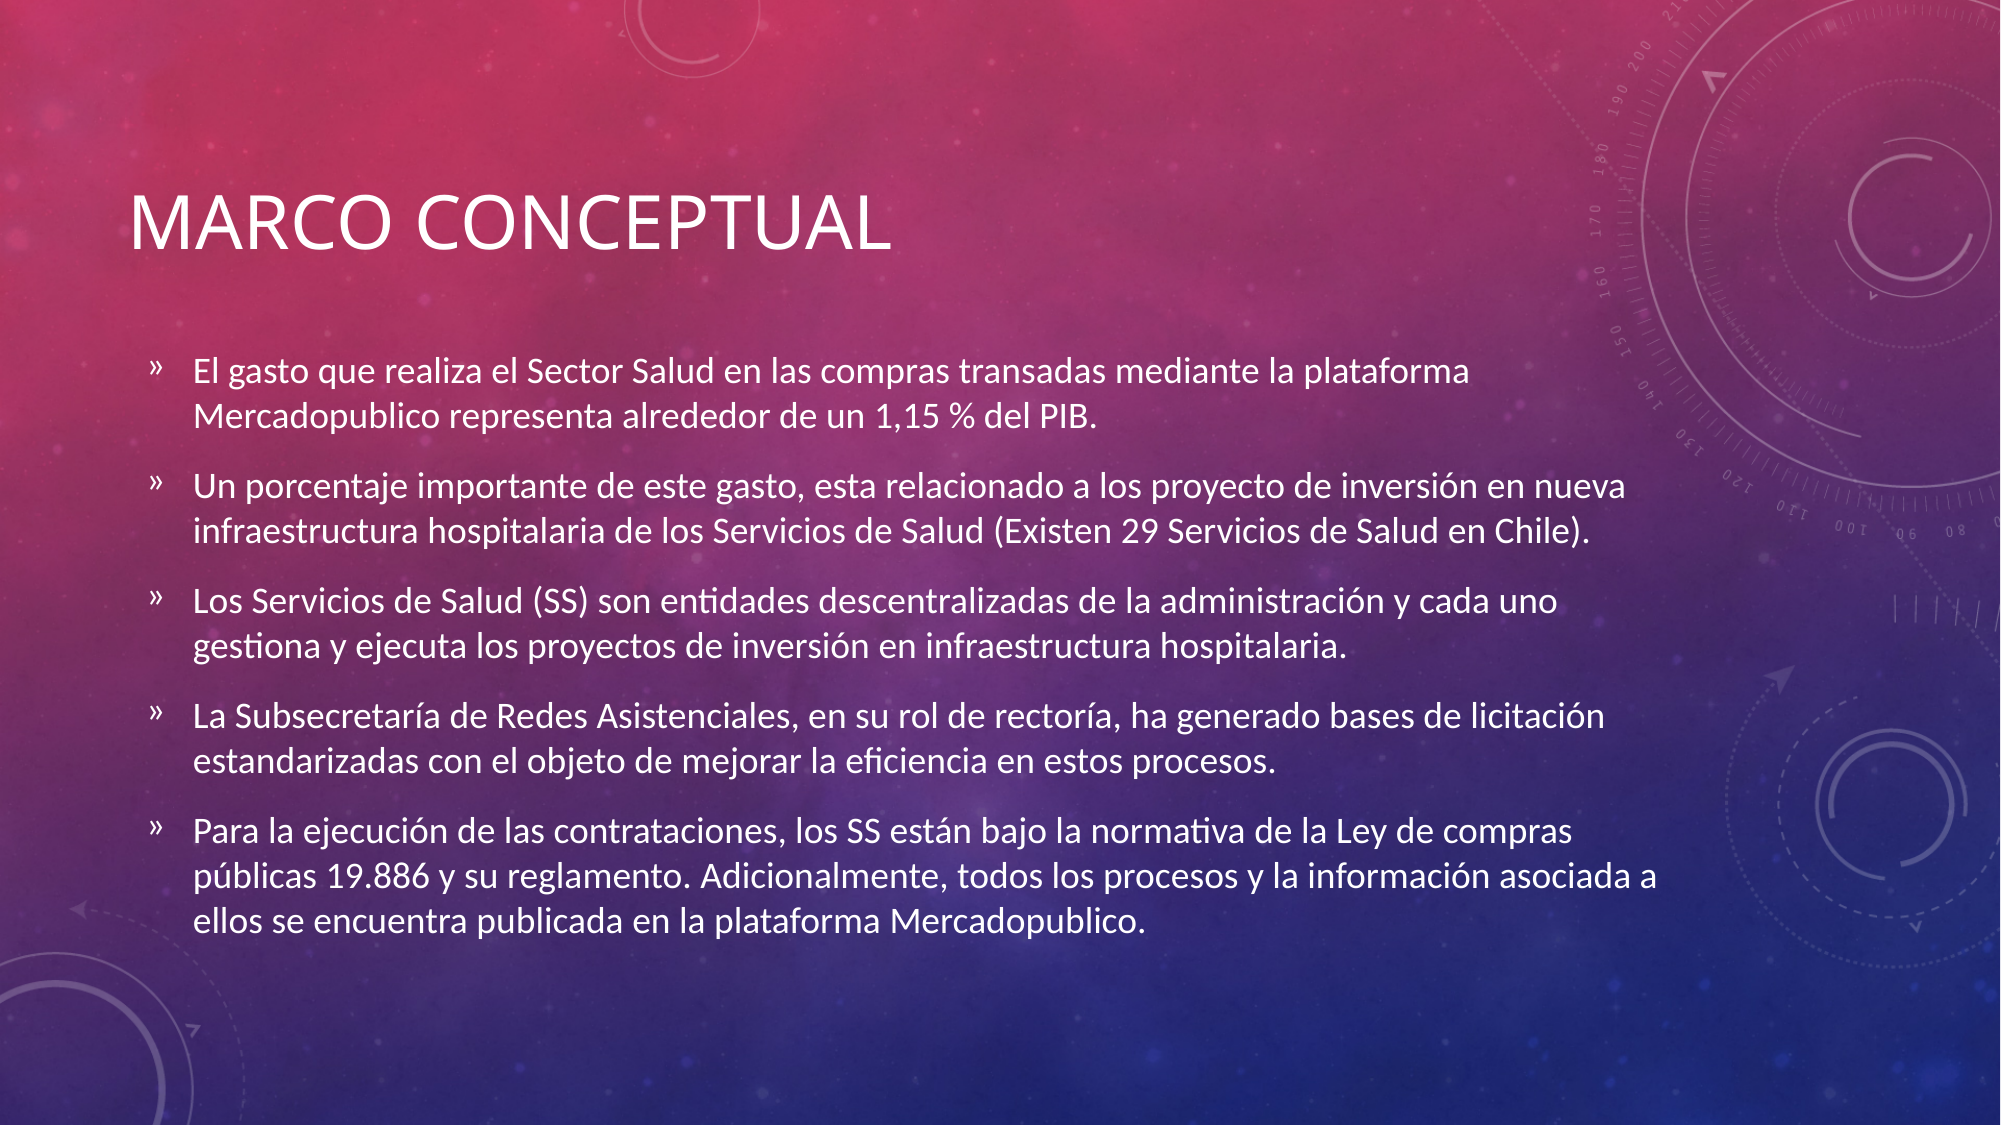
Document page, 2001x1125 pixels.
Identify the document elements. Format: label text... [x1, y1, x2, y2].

picture [0, 0, 2001, 1125]
text_box El gasto que realiza el Sector Salud en las compras transadas mediante la plataforma Mercadopublico representa alrededor de un 1,15 % del PIB. Un porcentaje importante de este gasto, esta relacionado a los proyecto de inversión en nueva infraestructura hospitalaria de los Servicios de Salud (Existen 29 Servicios de Salud en Chile). Los Servicios de Salud (SS) son entidades descentralizadas de la administración y cada uno gestiona y ejecuta los proyectos de inversión en infraestructura hospitalaria. La Subsecretaría de Redes Asistenciales, en su rol de rectoría, ha generado bases de licitación estandarizadas con el objeto de mejorar la eficiencia en estos procesos. Para la ejecución de las contrataciones, los SS están bajo la normativa de la Ley de compras públicas 19.886 y su reglamento. Adicionalmente, todos los procesos y la información asociada a ellos se encuentra publicada en la plataforma Mercadopublico. [131, 338, 1699, 1018]
title Marco conceptual [112, 99, 1775, 339]
